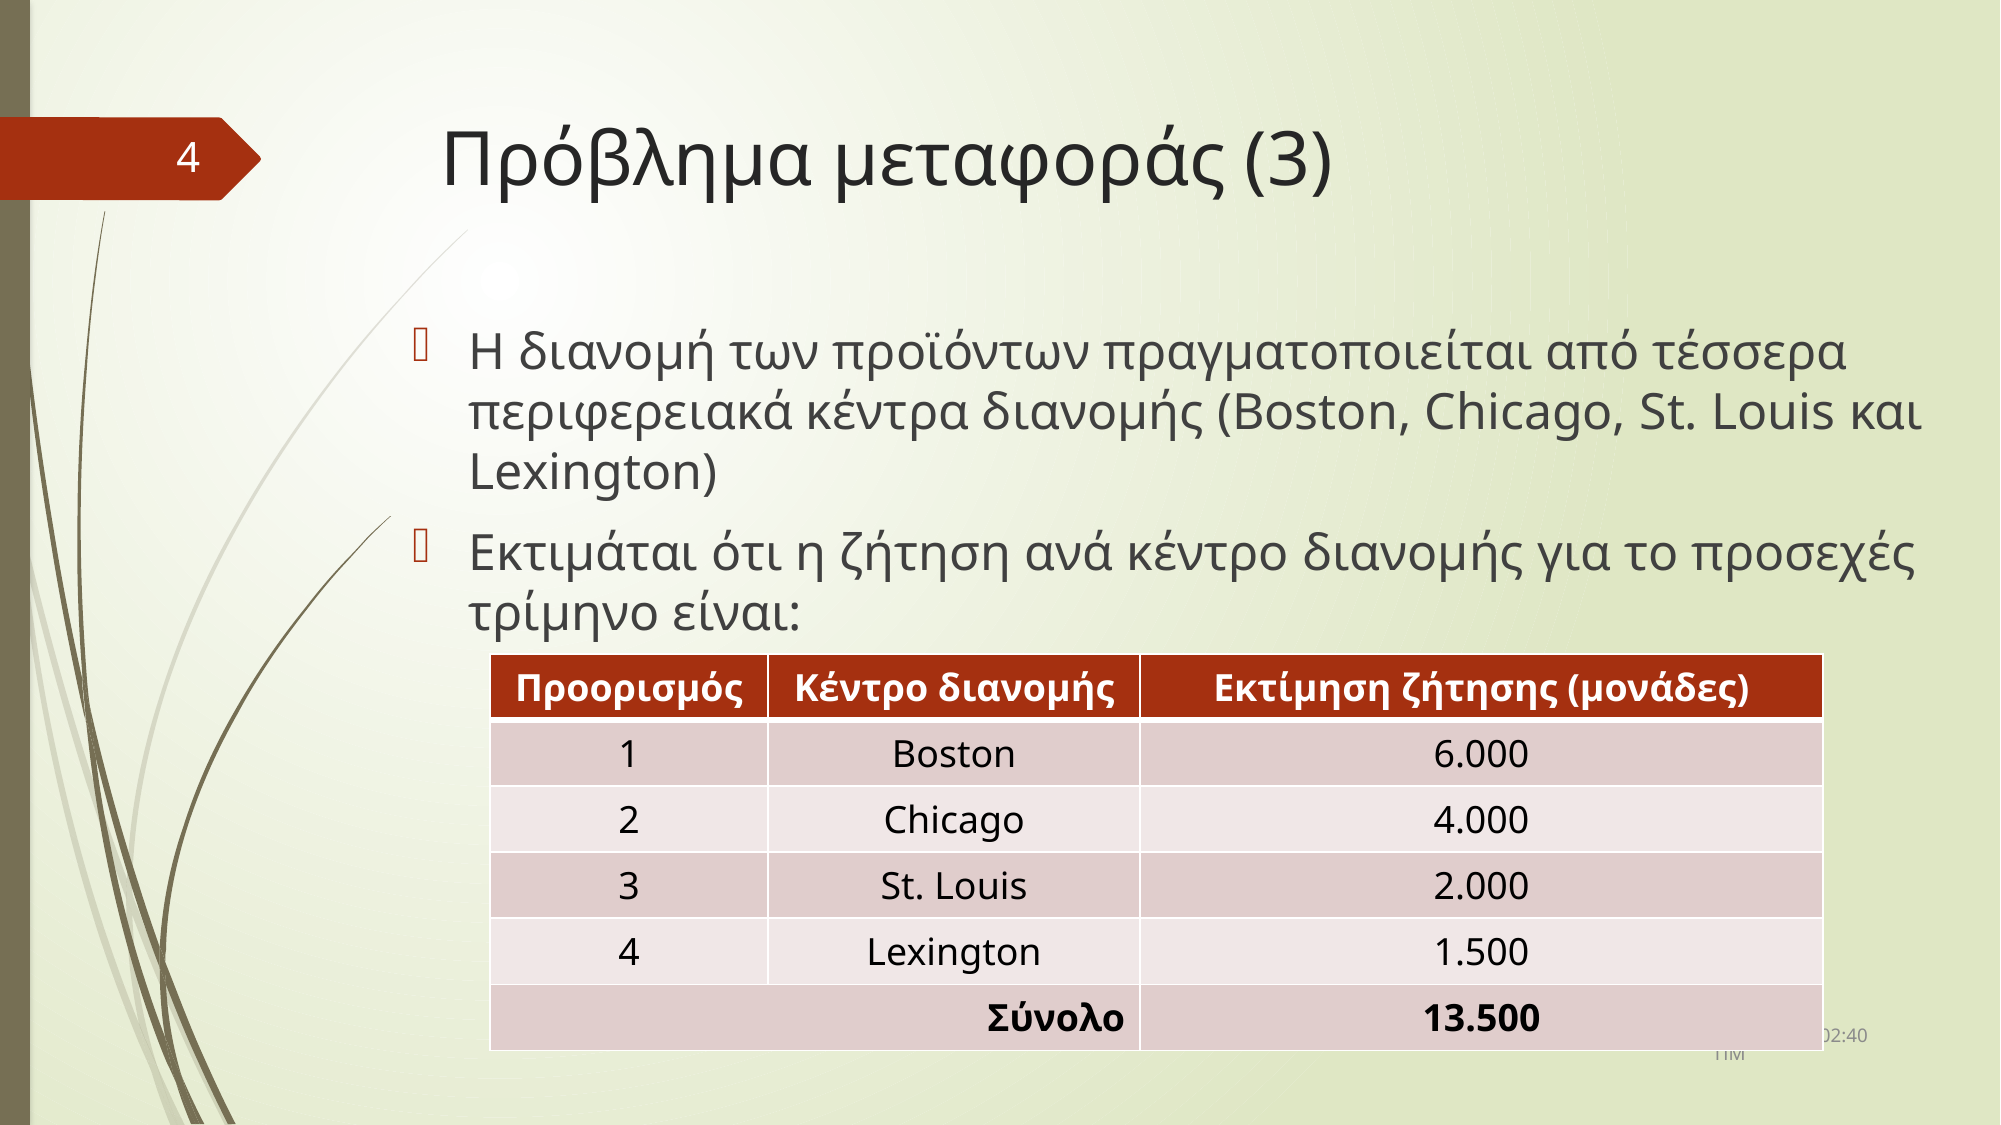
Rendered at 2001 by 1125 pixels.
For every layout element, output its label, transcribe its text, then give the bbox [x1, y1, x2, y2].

table_cell 2.000 [1141, 853, 1822, 917]
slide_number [1699, 1005, 1888, 1067]
table_cell 4 [491, 919, 767, 984]
table_header Εκτίμηση ζήτησης (μονάδες) [1141, 655, 1822, 717]
table_cell 4.000 [1141, 787, 1822, 851]
list Η διανομή των προϊόντων πραγματοποιείται από τέσσερα περιφερειακά κέντρα διανομής (Boston, Chicago, St. Louis και Lexington) Εκτιμάται ότι η ζήτηση ανά κέντρο διανομής για το προσεχές τρίμηνο είναι: [397, 312, 2000, 1113]
slide_number 4 [87, 129, 216, 190]
table_cell 3 [491, 853, 767, 917]
table_cell 1 [491, 723, 767, 785]
table_cell 1.500 [1141, 919, 1822, 984]
table_header Προορισμός [491, 655, 767, 717]
table_cell Lexington [769, 919, 1139, 984]
title Πρόβλημα μεταφοράς (3) [425, 102, 1888, 312]
table_cell 6.000 [1141, 723, 1822, 785]
table_cell 2 [491, 787, 767, 851]
table_cell Chicago [769, 787, 1139, 851]
table_header Κέντρο διανομής [769, 655, 1139, 717]
table_cell Σύνολο [491, 985, 1139, 1050]
table_cell St. Louis [769, 853, 1139, 917]
table_cell Boston [769, 723, 1139, 785]
table_cell 13.500 [1141, 985, 1822, 1050]
